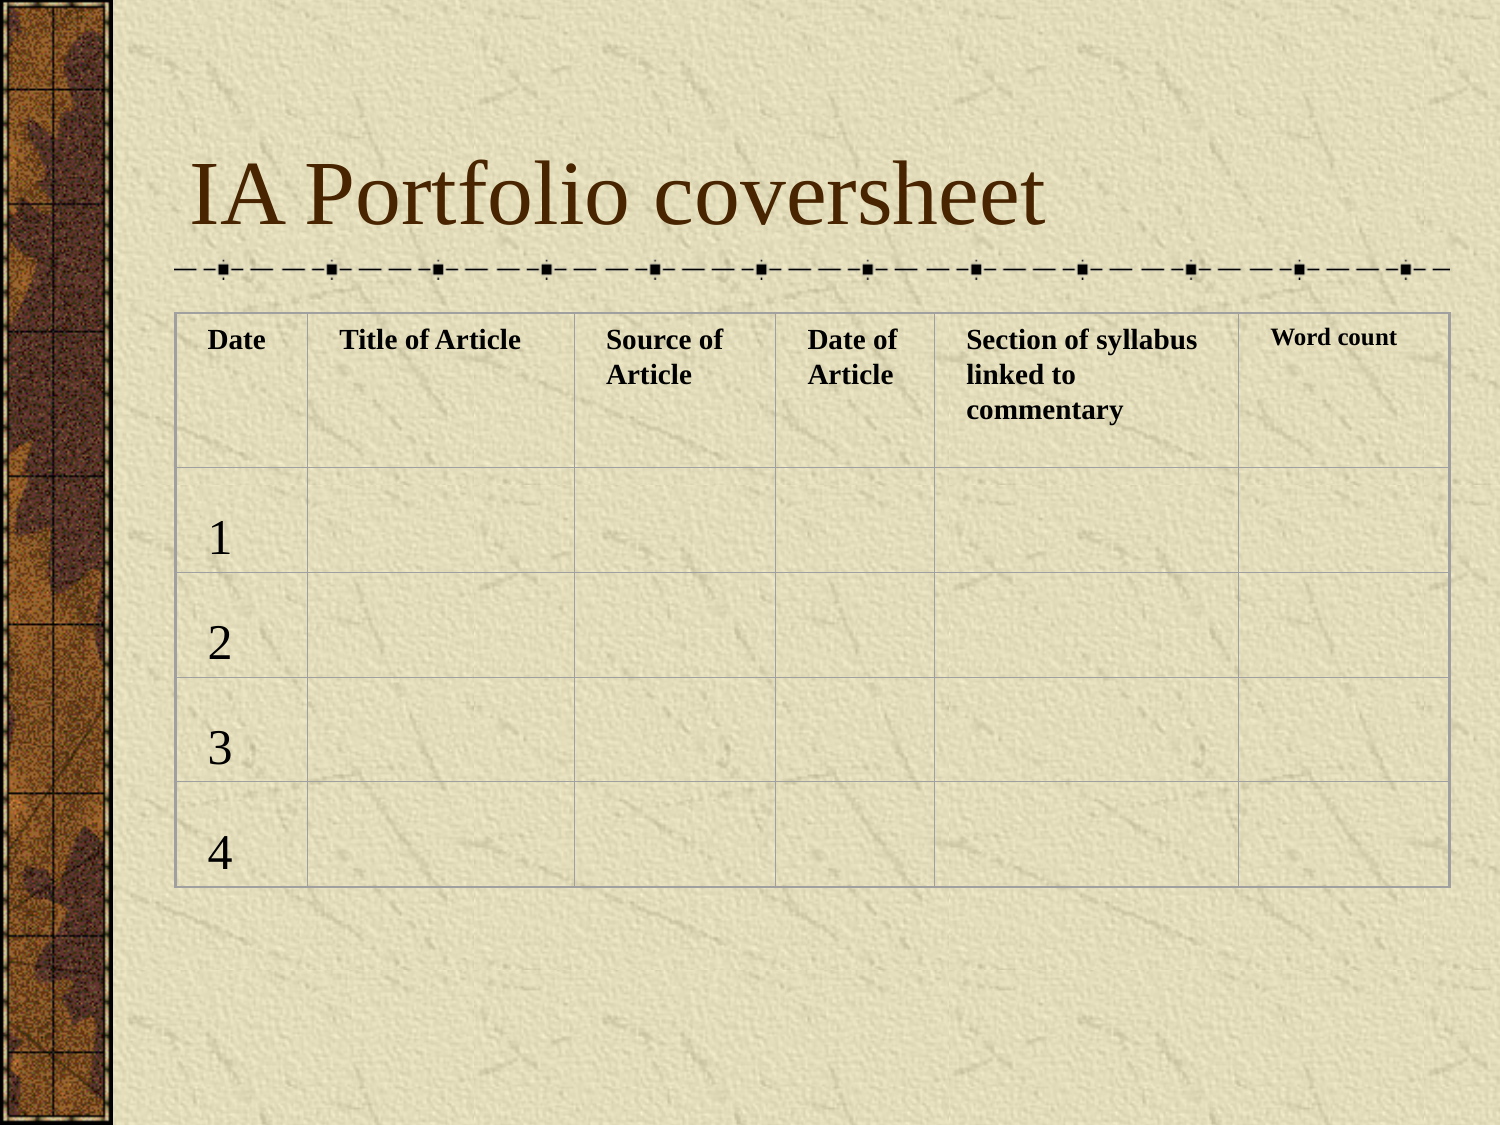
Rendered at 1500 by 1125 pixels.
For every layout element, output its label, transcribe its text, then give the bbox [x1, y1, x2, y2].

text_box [174, 312, 1451, 888]
title IA Portfolio coversheet [174, 62, 1451, 251]
picture [0, 0, 1500, 1125]
